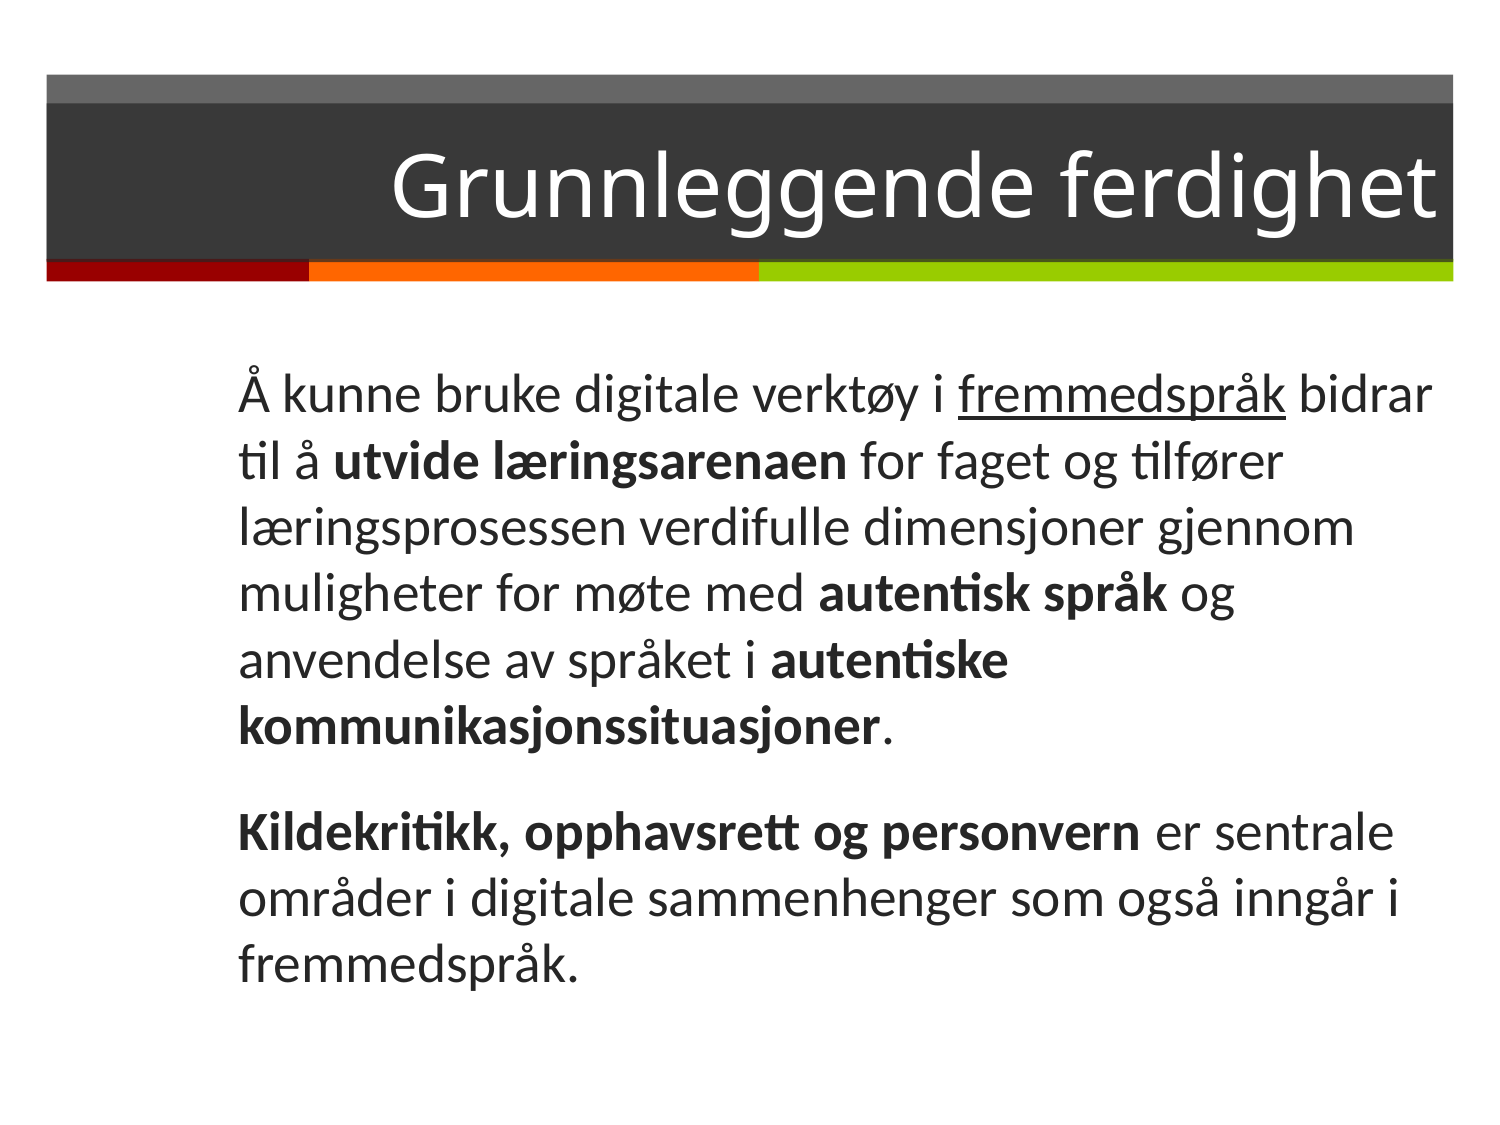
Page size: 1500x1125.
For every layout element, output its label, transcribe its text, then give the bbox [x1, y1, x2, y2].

list Å kunne bruke digitale verktøy i fremmedspråk bidrar til å utvide læringsarenaen for faget og tilfører læringsprosessen verdifulle dimensjoner gjennom muligheter for møte med autentisk språk og anvendelse av språket i autentiske kommunikasjonssituasjoner. Kildekritikk, opphavsrett og personvern er sentrale områder i digitale sammenhenger som også inngår i fremmedspråk. [152, 350, 1454, 1005]
title Grunnleggende ferdighet [46, 103, 1454, 263]
